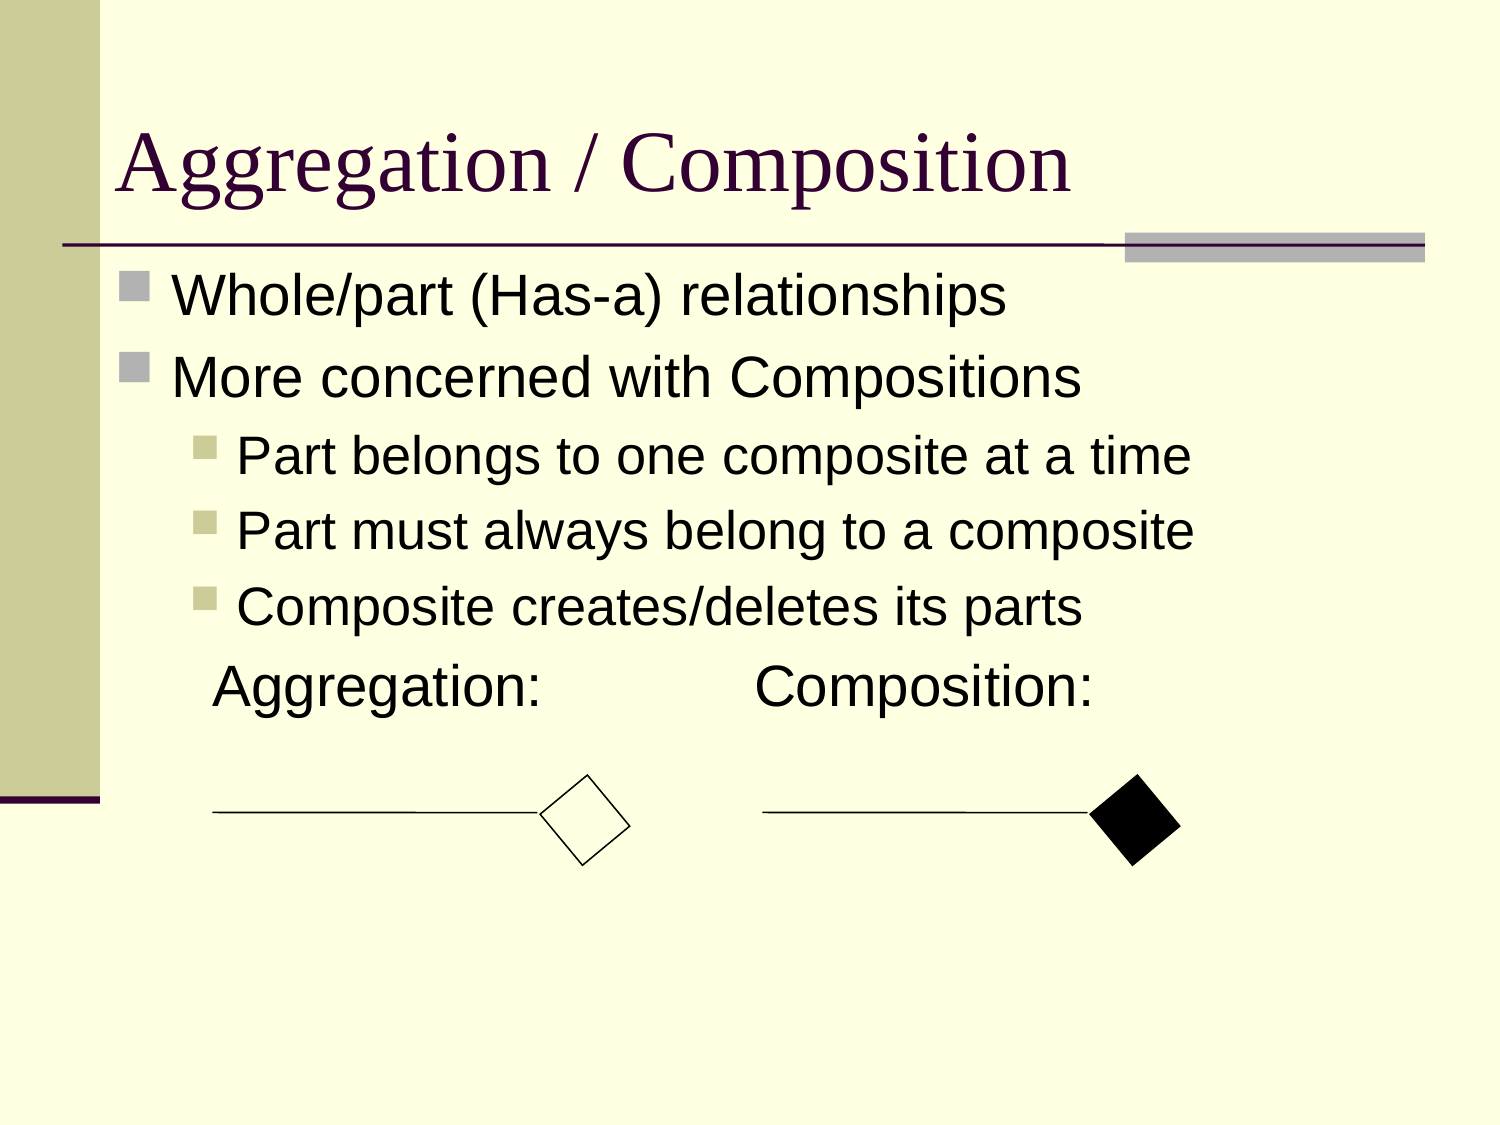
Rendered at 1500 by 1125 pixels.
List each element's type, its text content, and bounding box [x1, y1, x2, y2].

title Aggregation / Composition [99, 62, 1376, 249]
text_box [540, 775, 630, 866]
list Whole/part (Has-a) relationships More concerned with Compositions Part belongs to one composite at a time Part must always belong to a composite Composite creates/deletes its parts Aggregation: Composition: [99, 249, 1376, 994]
text_box [1090, 775, 1180, 866]
